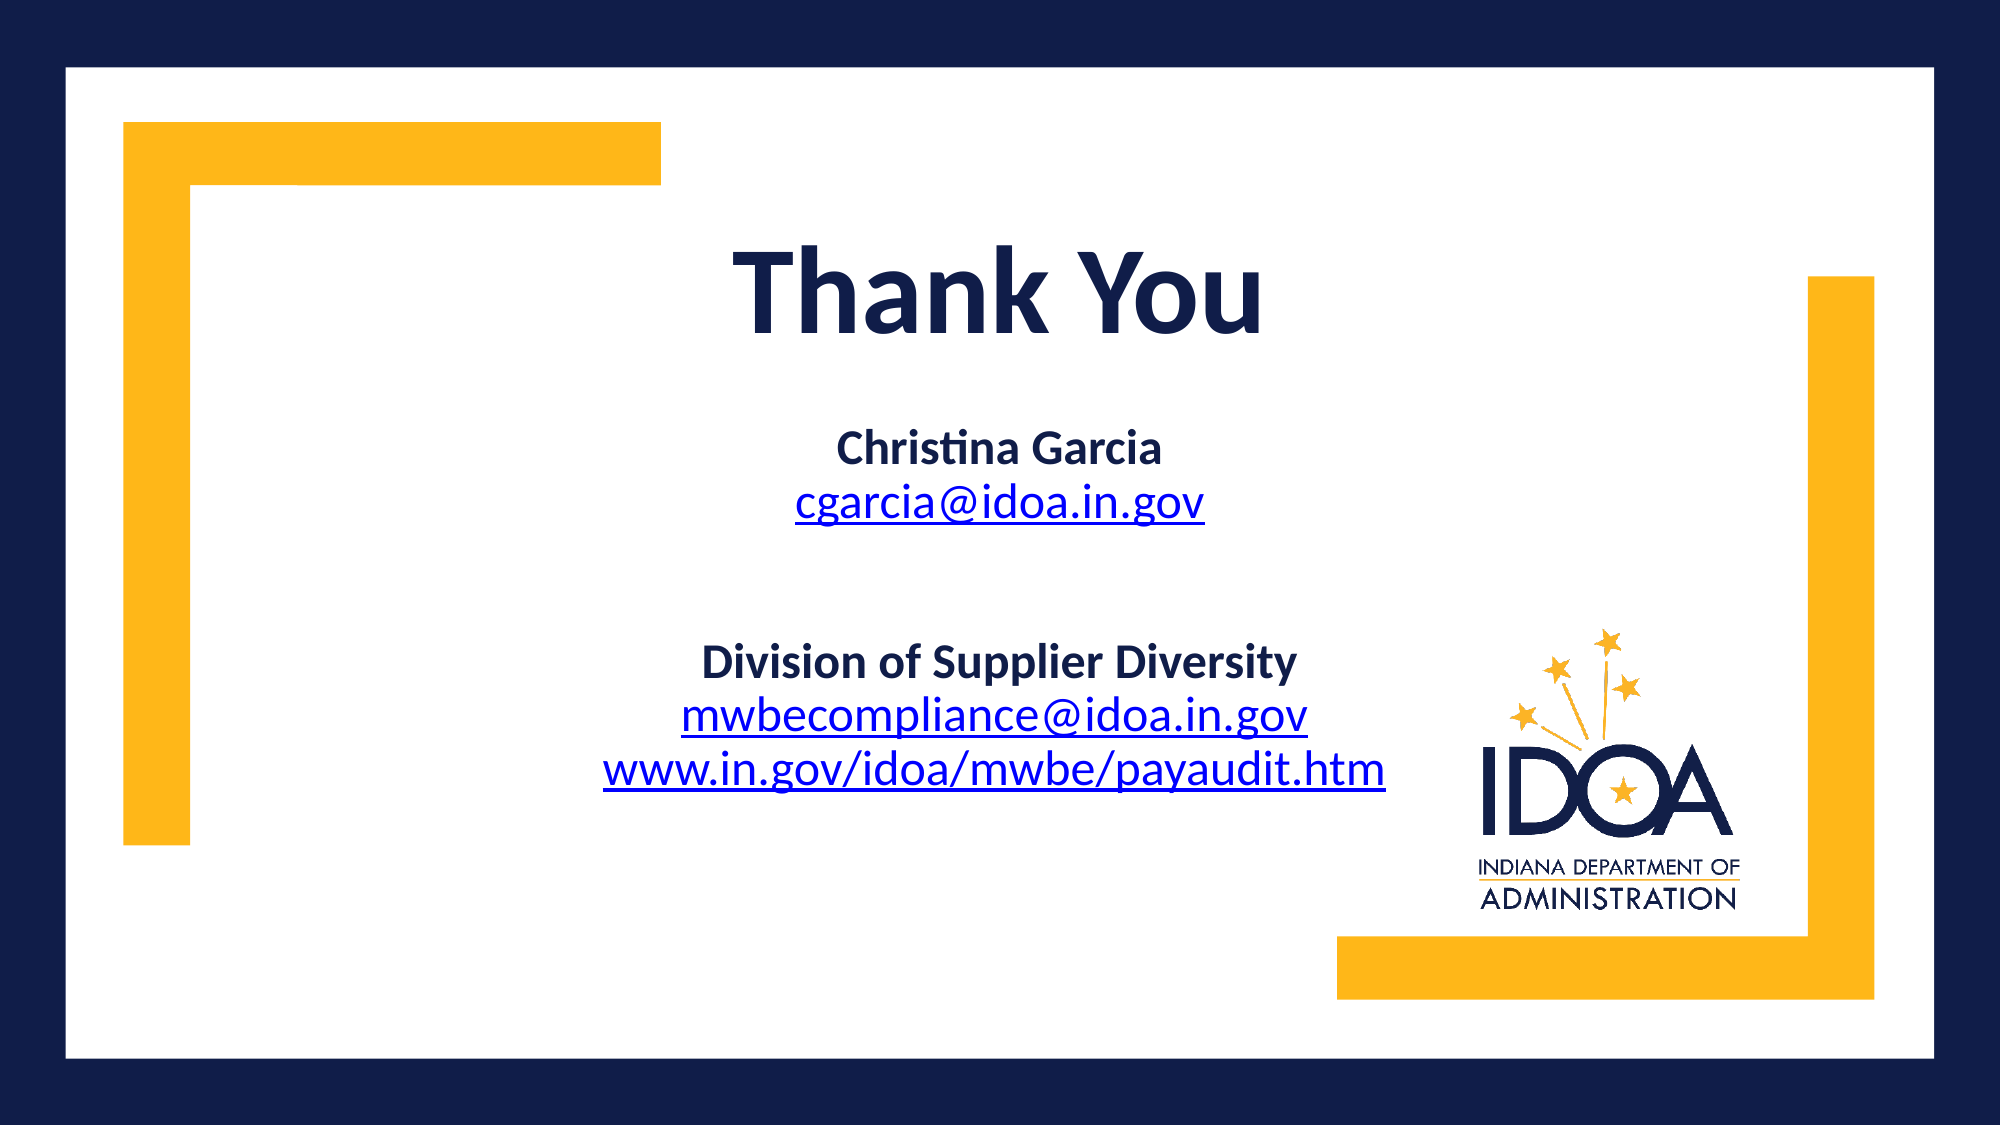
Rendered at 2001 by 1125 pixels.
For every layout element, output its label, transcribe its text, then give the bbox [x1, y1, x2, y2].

picture [1412, 599, 1800, 987]
title Thank You Christina Garcia cgarcia@idoa.in.gov Division of Supplier Diversity mwbecompliance@idoa.in.gov www.in.gov/idoa/mwbe/payaudit.htm [382, 218, 1618, 971]
